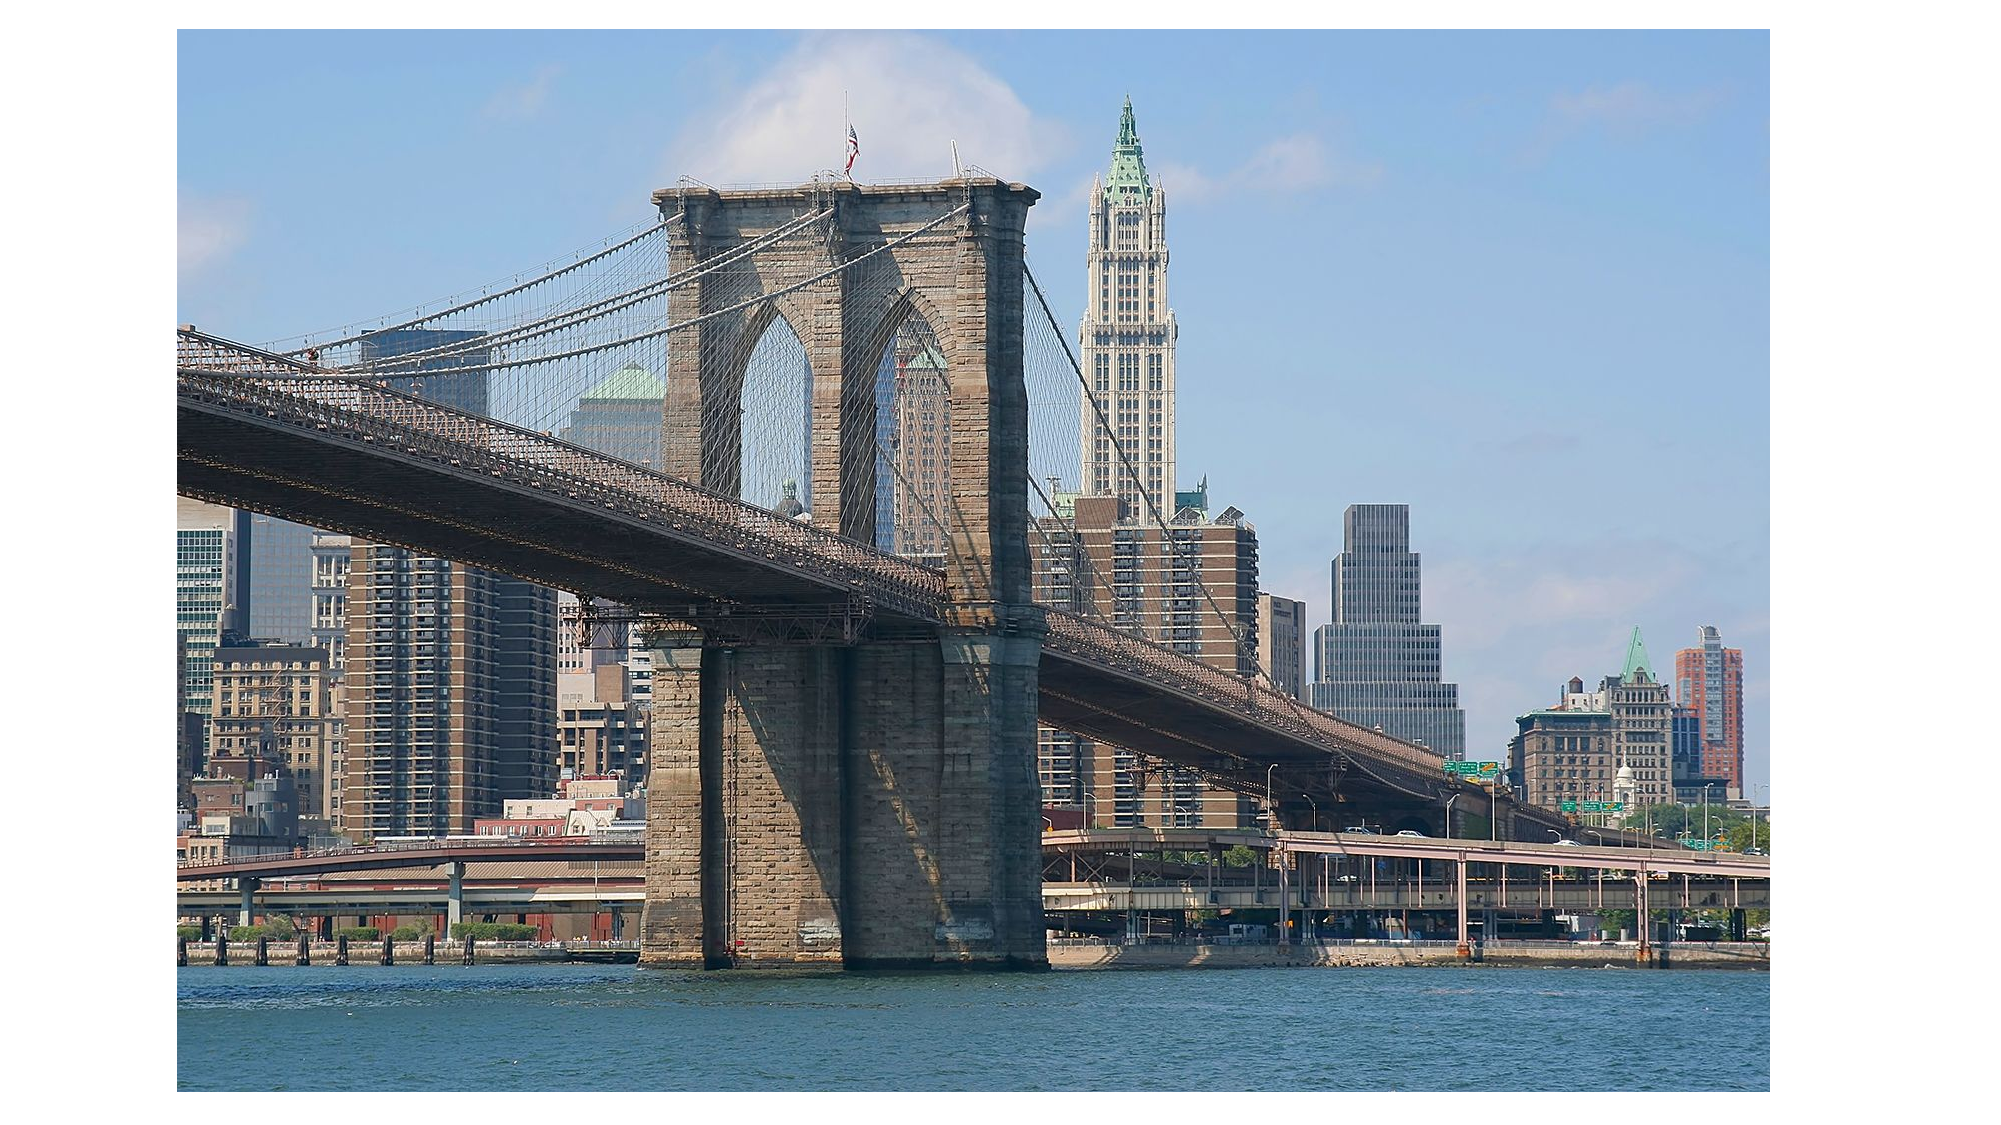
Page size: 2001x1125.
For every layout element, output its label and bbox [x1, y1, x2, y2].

picture [177, 29, 1770, 1092]
